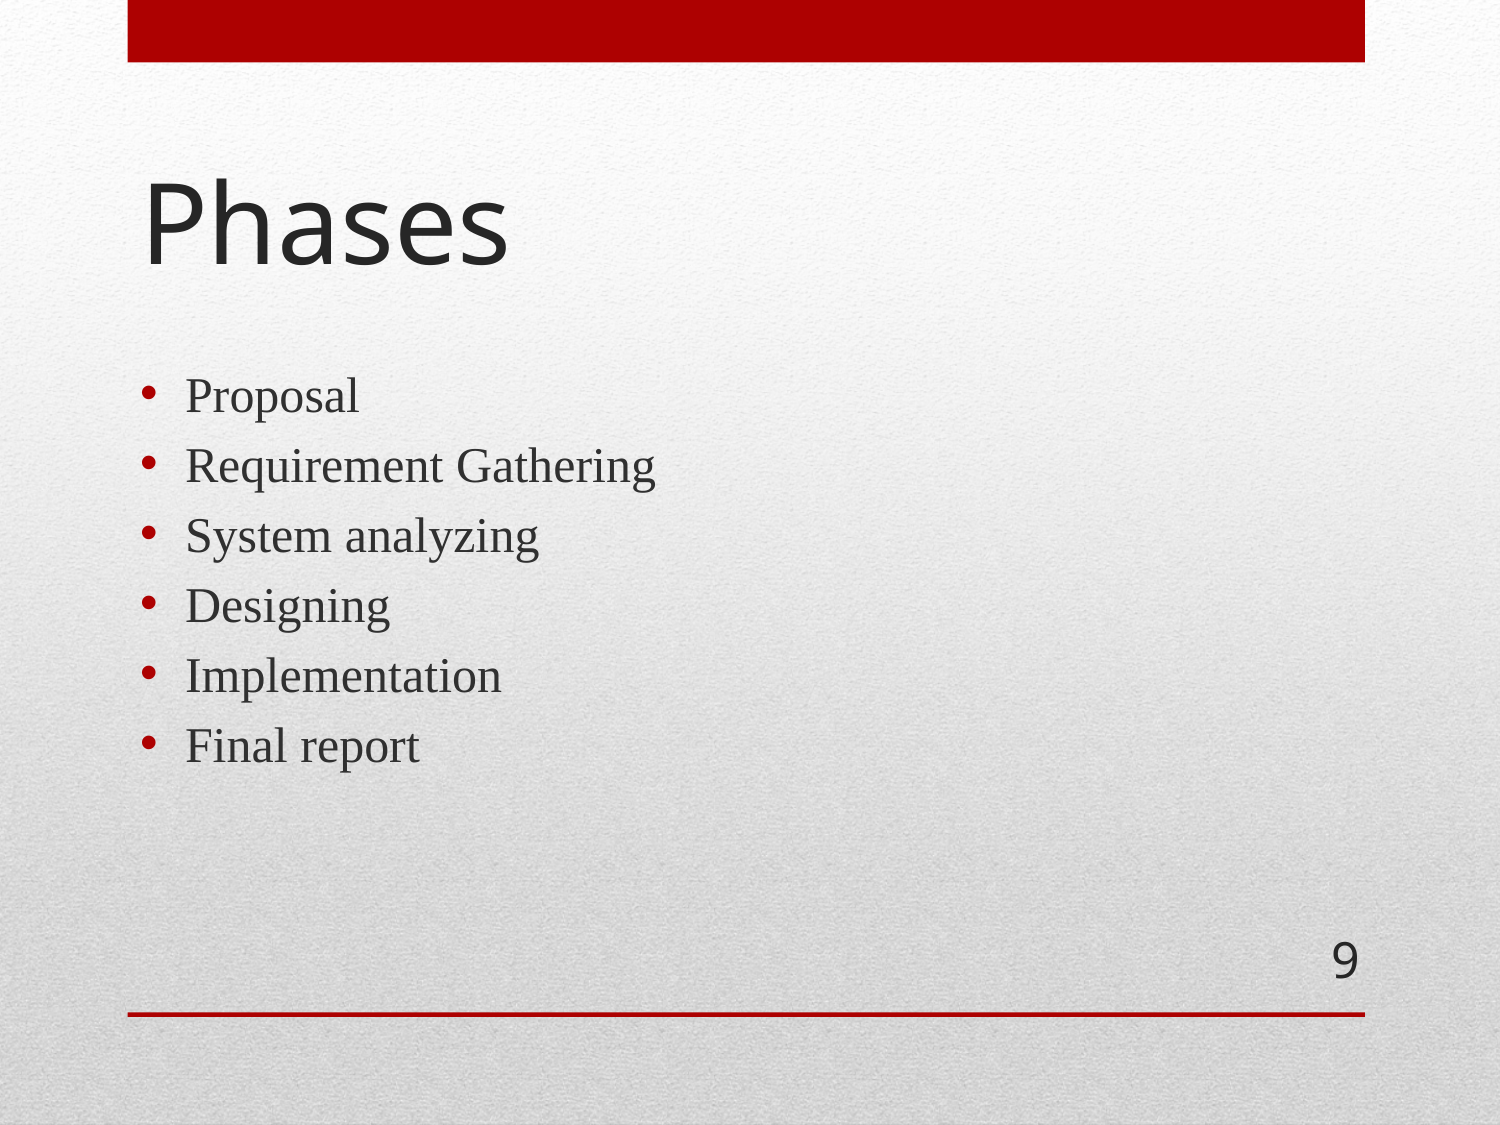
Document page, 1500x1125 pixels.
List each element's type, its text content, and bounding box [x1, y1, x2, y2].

slide_number 9 [1250, 933, 1375, 993]
title Phases [125, 32, 1238, 248]
list Proposal Requirement Gathering System analyzing Designing Implementation Final report [125, 248, 1363, 886]
